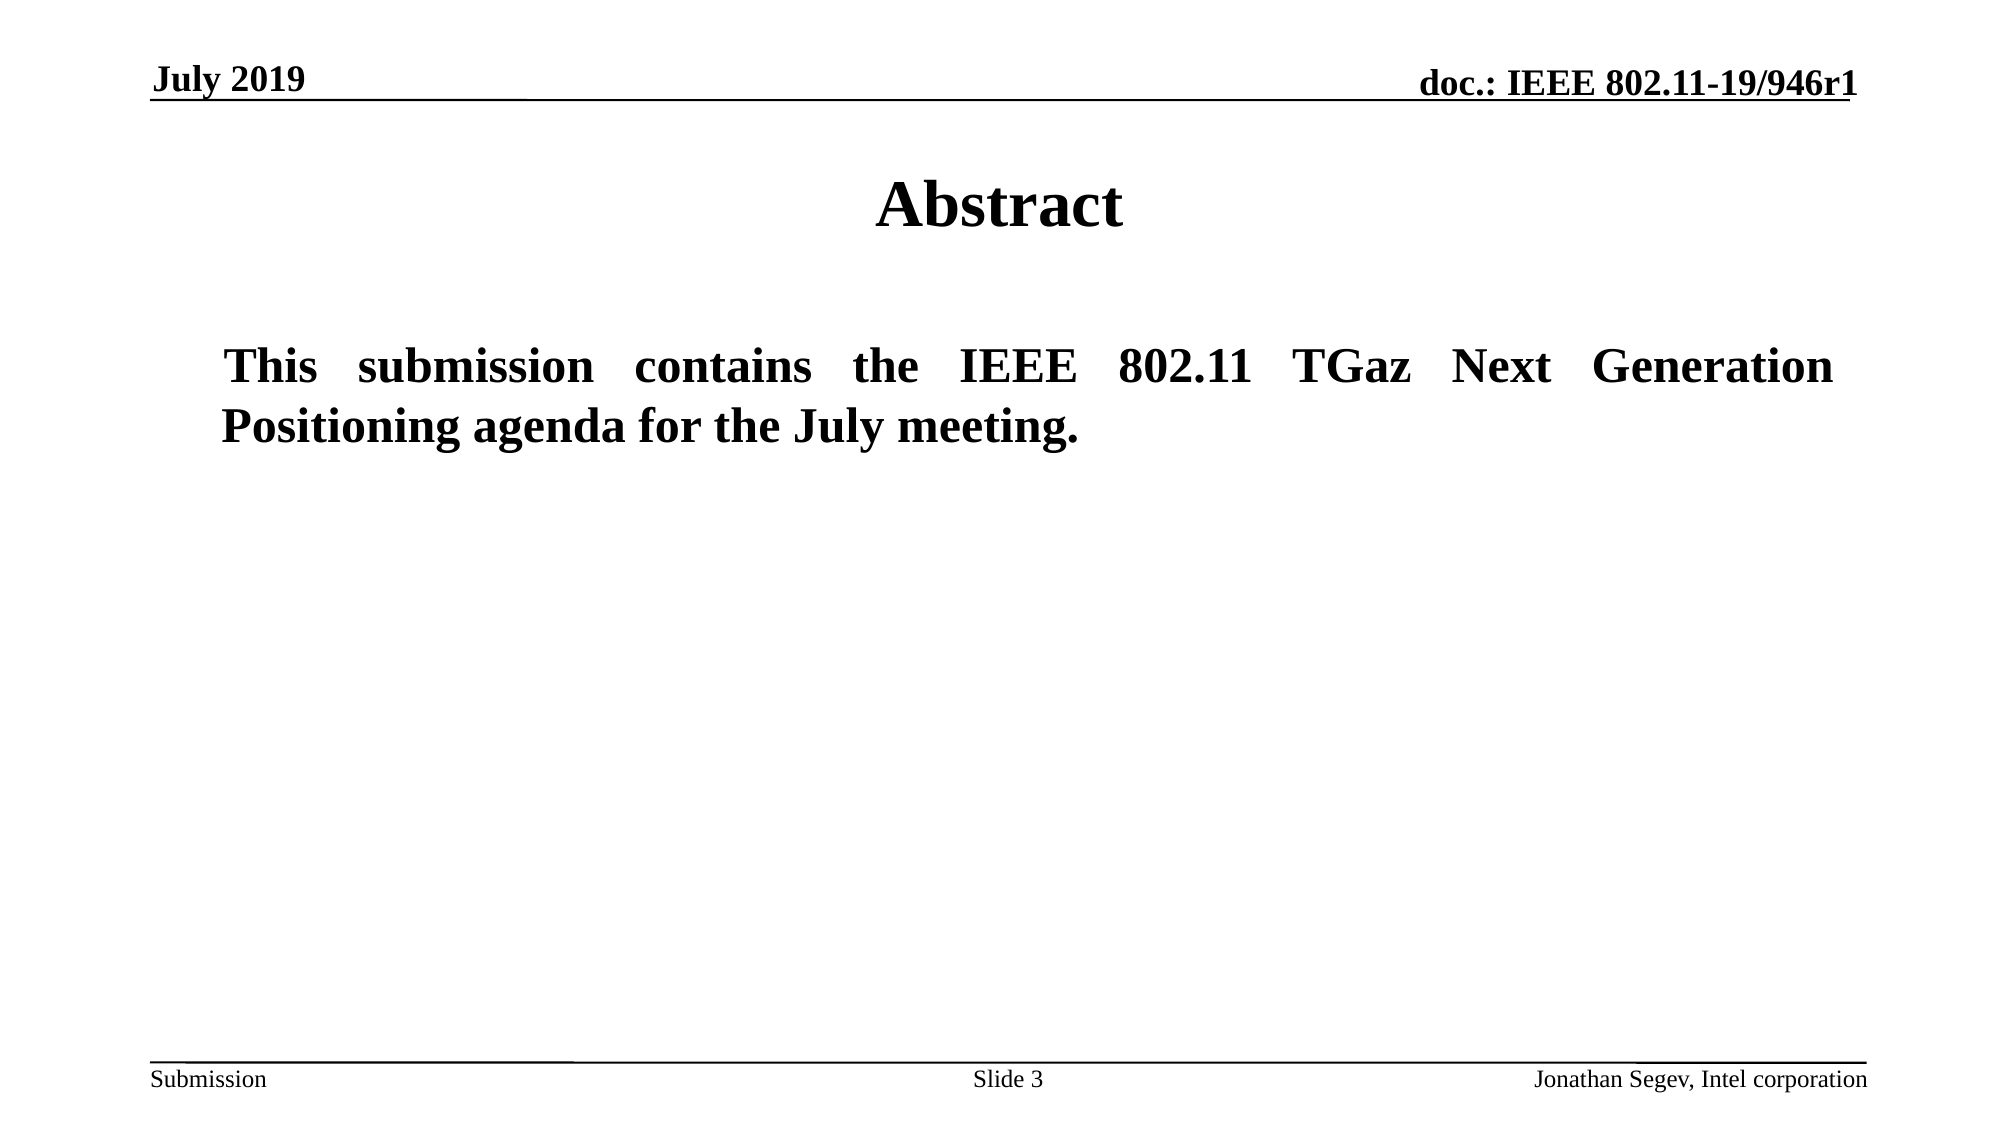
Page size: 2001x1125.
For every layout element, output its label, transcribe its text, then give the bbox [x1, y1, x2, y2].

title Abstract [149, 112, 1850, 288]
slide_number Slide 3 [950, 1061, 1067, 1123]
list This submission contains the IEEE 802.11 TGaz Next Generation Positioning agenda for the July meeting. [149, 324, 1850, 1000]
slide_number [152, 54, 563, 100]
footer Jonathan Segev, Intel corporation [1171, 1061, 1869, 1093]
